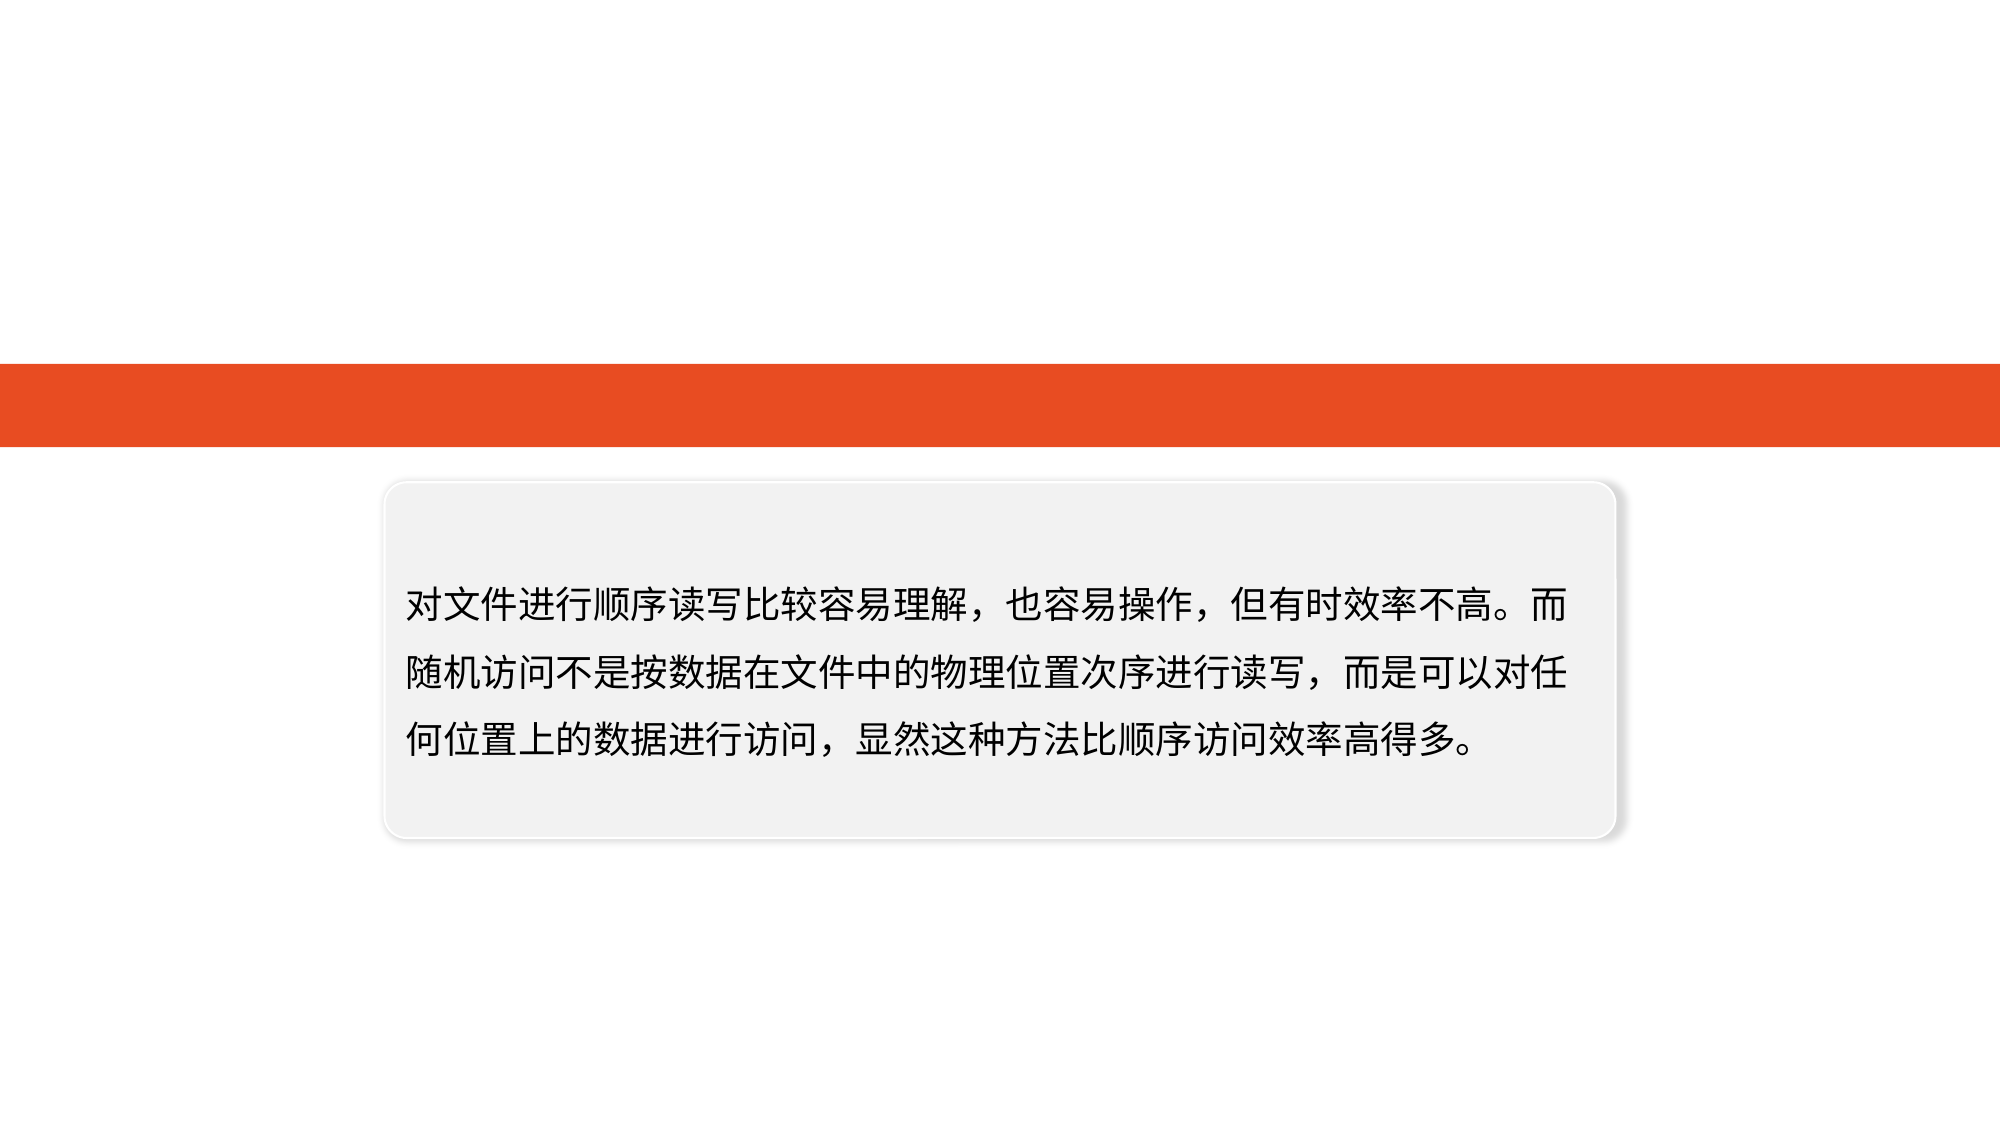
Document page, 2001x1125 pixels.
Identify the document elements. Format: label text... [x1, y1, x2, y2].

text_box 对文件进行顺序读写比较容易理解，也容易操作，但有时效率不高。而 随机访问不是按数据在文件中的物理位置次序进行读写，而是可以对任何位置上的数据进行访问，显然这种方法比顺序访问效率高得多。 [384, 482, 1616, 838]
text_box [0, 363, 2000, 448]
